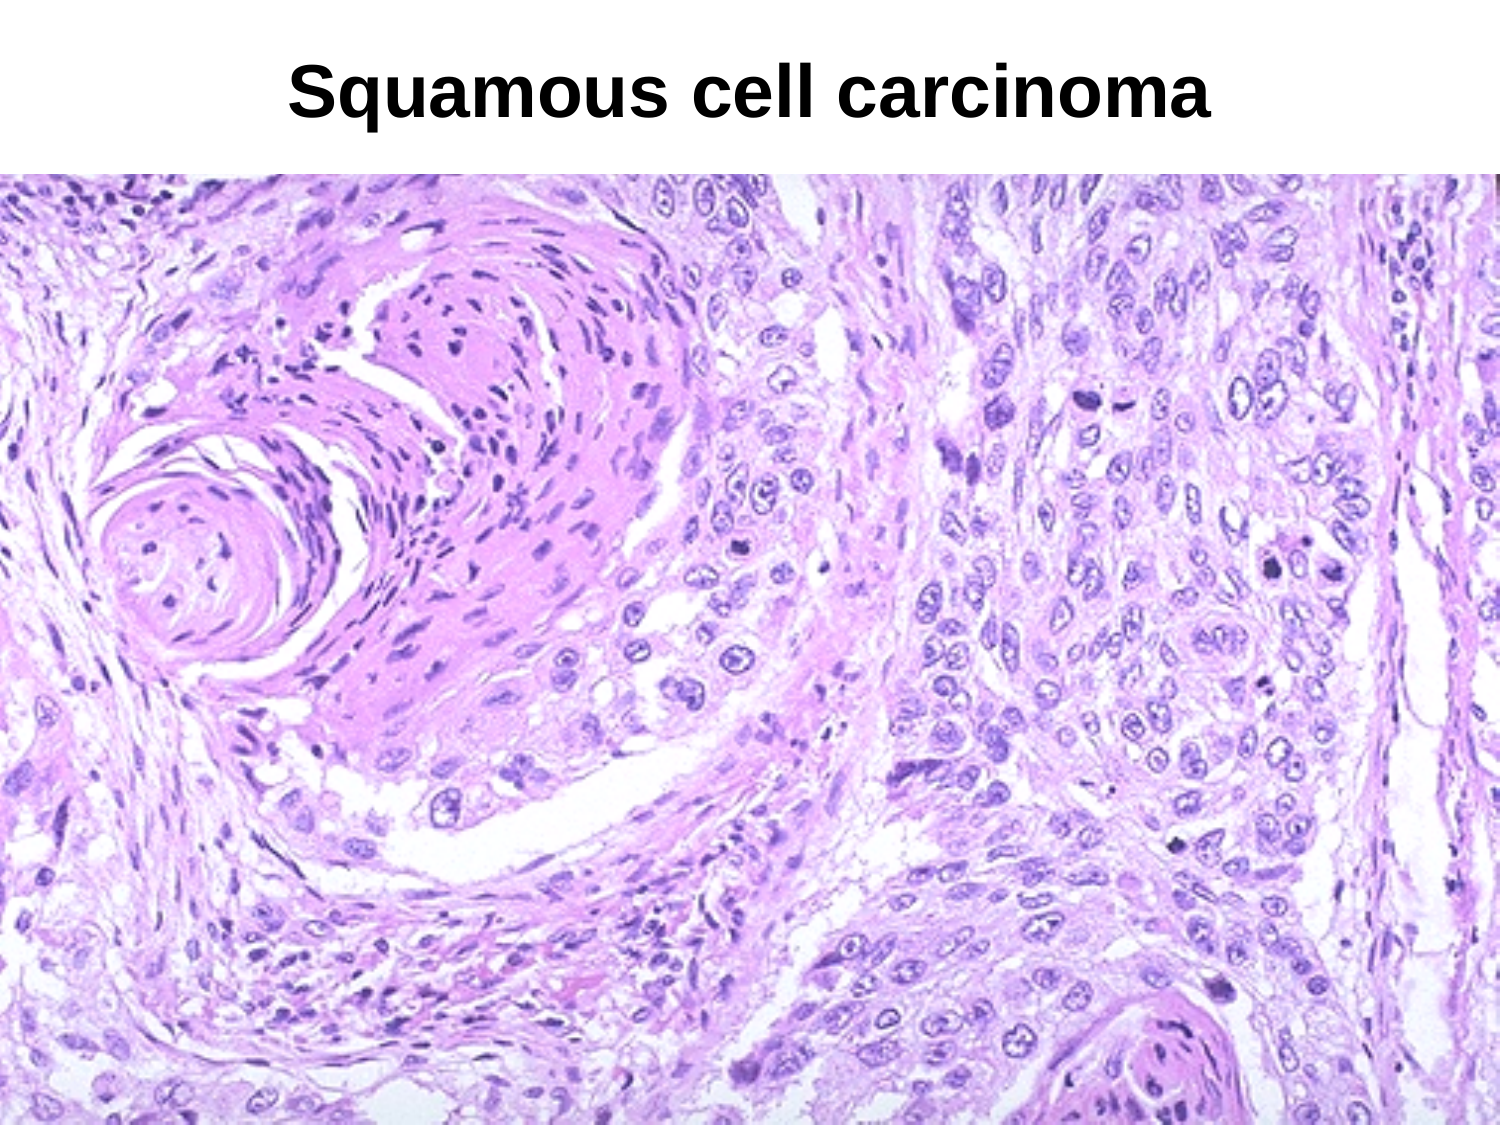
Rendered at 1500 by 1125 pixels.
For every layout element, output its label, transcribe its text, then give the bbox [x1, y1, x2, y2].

text_box Squamous cell carcinoma [0, 0, 1500, 174]
picture [0, 174, 1500, 1125]
